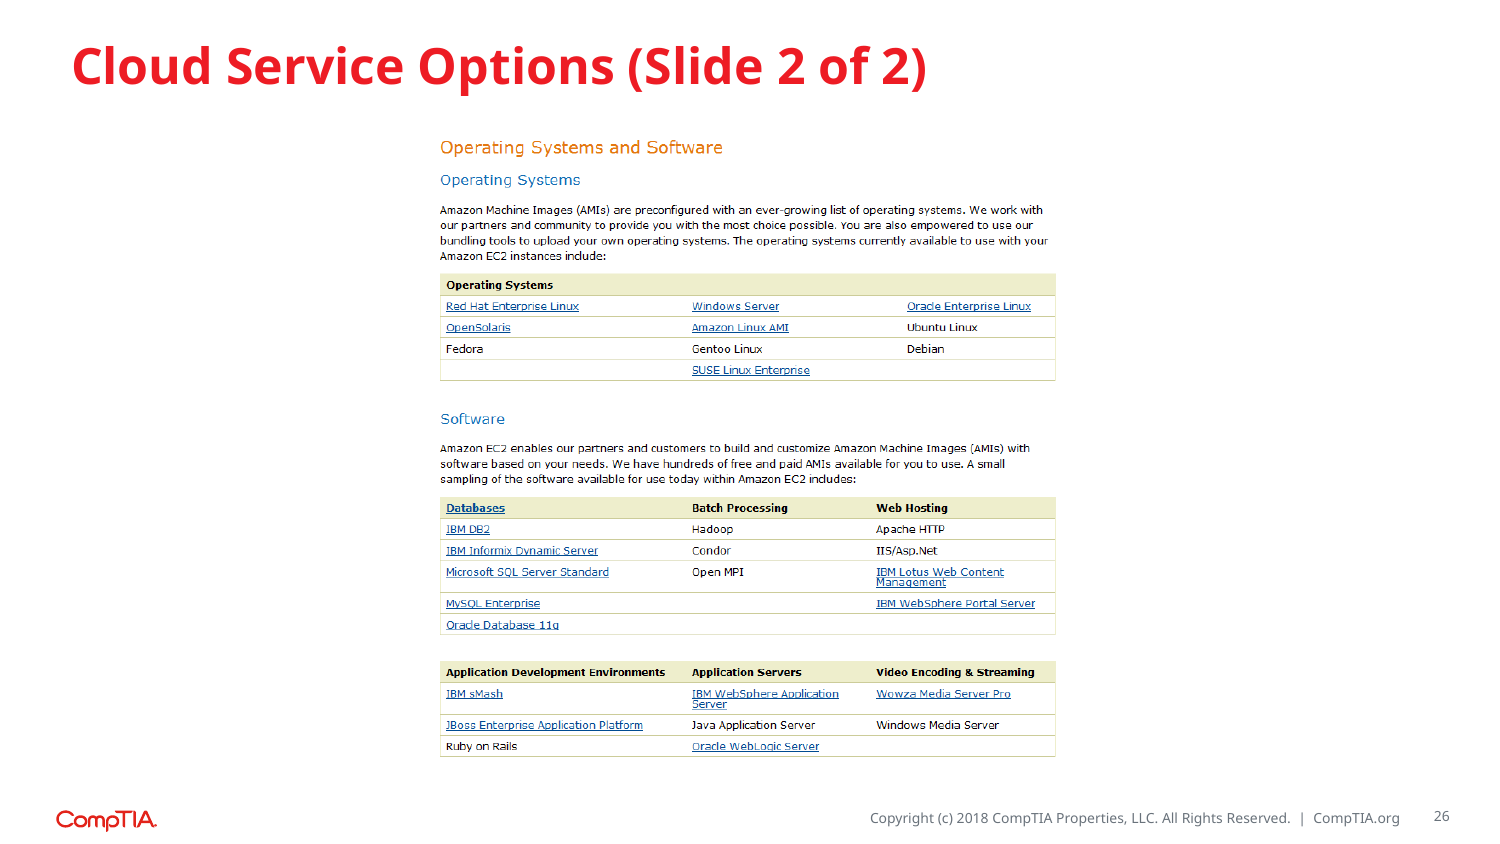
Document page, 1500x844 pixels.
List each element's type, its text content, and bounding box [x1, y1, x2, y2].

picture [436, 136, 1063, 761]
title Cloud Service Options (Slide 2 of 2) [56, 12, 1444, 117]
slide_number 26 [1407, 800, 1450, 835]
